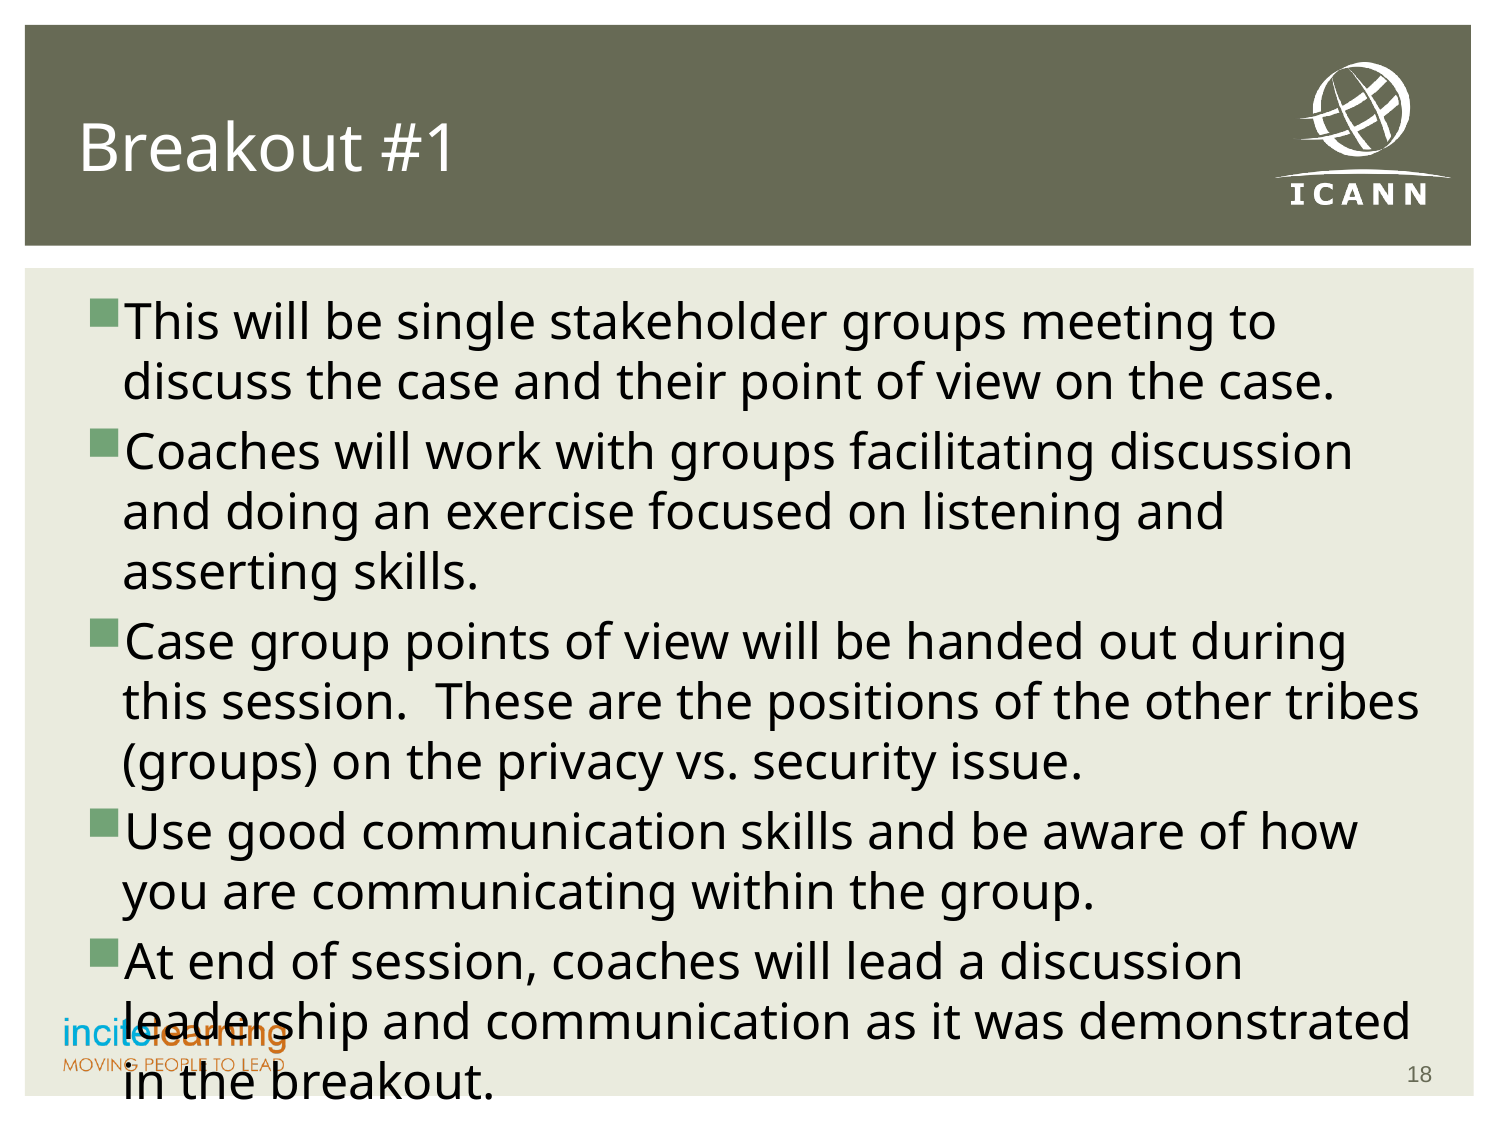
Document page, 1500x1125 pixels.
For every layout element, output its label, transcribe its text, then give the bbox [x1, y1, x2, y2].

picture [1438, 62, 1453, 205]
title Breakout #1 [62, 58, 1438, 232]
list This will be single stakeholder groups meeting to discuss the case and their point of view on the case. Coaches will work with groups facilitating discussion and doing an exercise focused on listening and asserting skills. Case group points of view will be handed out during this session. These are the positions of the other tribes (groups) on the privacy vs. security issue. Use good communication skills and be aware of how you are communicating within the group. At end of session, coaches will lead a discussion leadership and communication as it was demonstrated in the breakout. [62, 281, 1442, 1005]
picture [62, 1012, 288, 1076]
slide_number 18 [1370, 1049, 1469, 1097]
